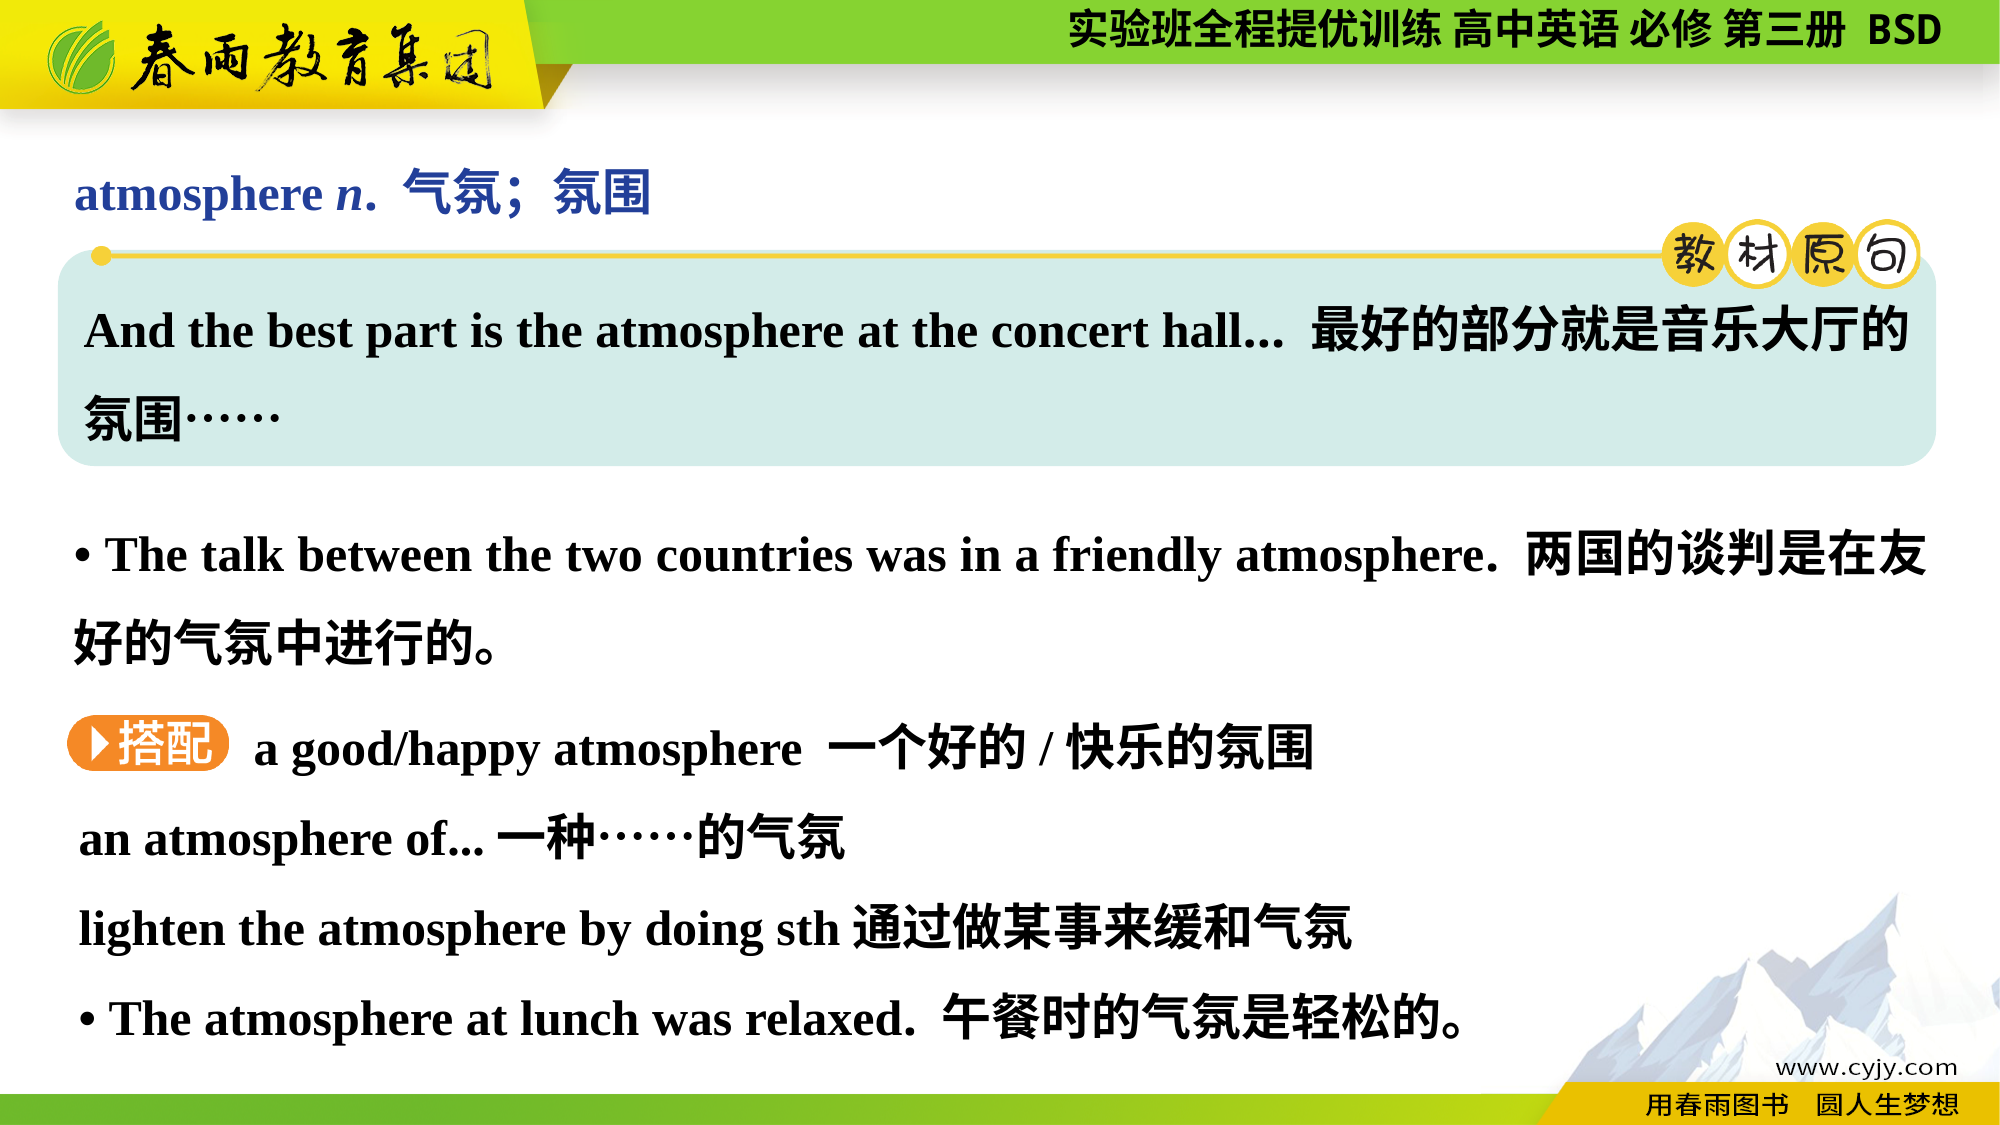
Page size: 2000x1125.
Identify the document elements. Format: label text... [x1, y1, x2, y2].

text_box And the best part is the atmosphere at the concert hall... 最好的部分就是音乐大厅的氛围…… [57, 251, 1937, 467]
text_box • The talk between the two countries was in a friendly atmosphere. 两国的谈判是在友好的气氛中进行的。 [59, 483, 1944, 679]
text_box a good/happy atmosphere 一个好的/快乐的氛围 an atmosphere of...一种……的气氛 lighten the atmosphere by doing sth通过做某事来缓和气氛 • The atmosphere at lunch was relaxed. 午餐时的气氛是轻松的。 [63, 677, 1788, 1053]
picture [0, 0, 2000, 1125]
list atmosphere n. 气氛；氛围 [59, 122, 1944, 217]
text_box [90, 219, 1921, 319]
